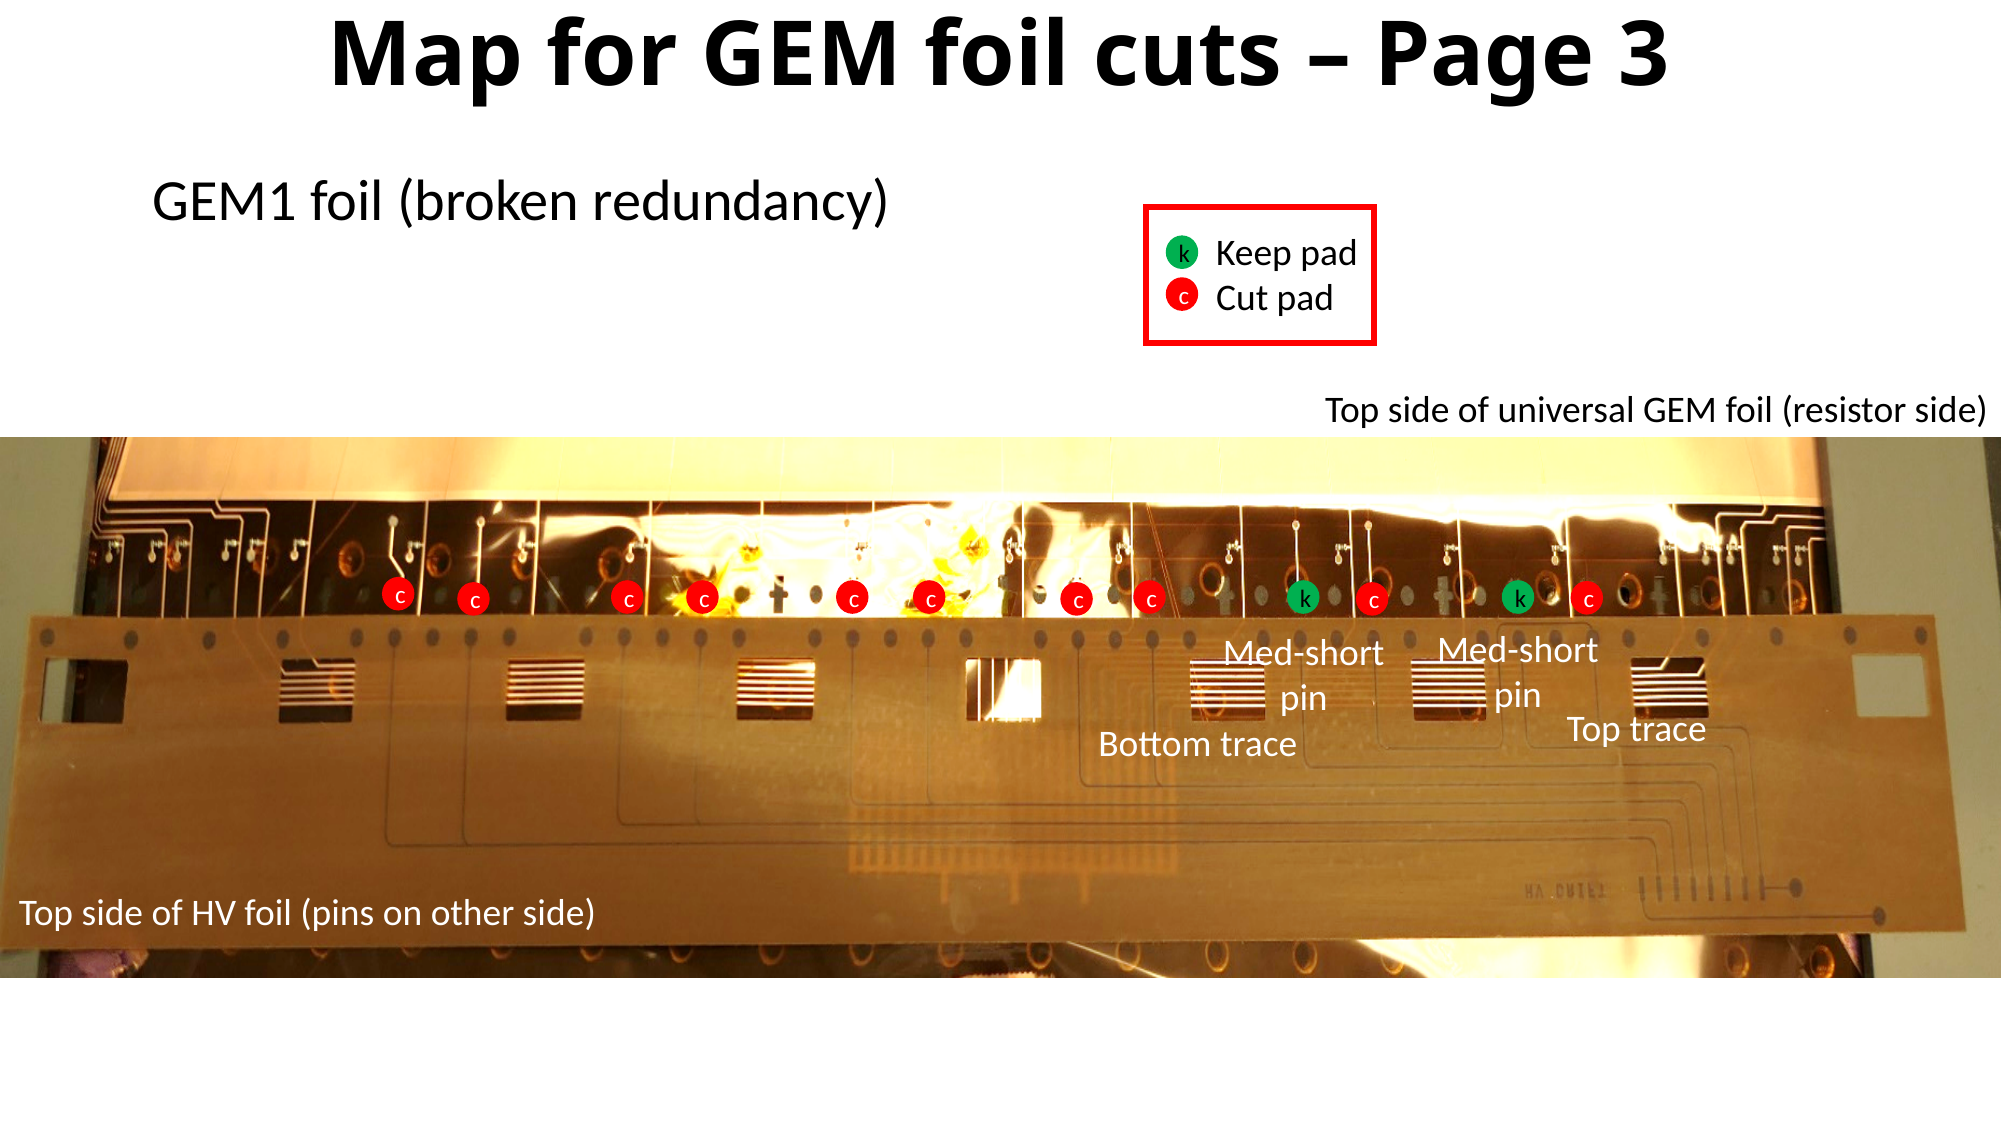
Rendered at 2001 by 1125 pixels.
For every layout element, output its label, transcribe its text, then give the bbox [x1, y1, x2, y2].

text_box GEM1 foil (broken redundancy) [137, 162, 1863, 265]
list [0, 437, 2000, 978]
text_box Top side of universal GEM foil (resistor side) [1310, 377, 2000, 437]
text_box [1145, 206, 1375, 344]
text_box Map for GEM foil cuts – Page 3 [137, 0, 1863, 113]
